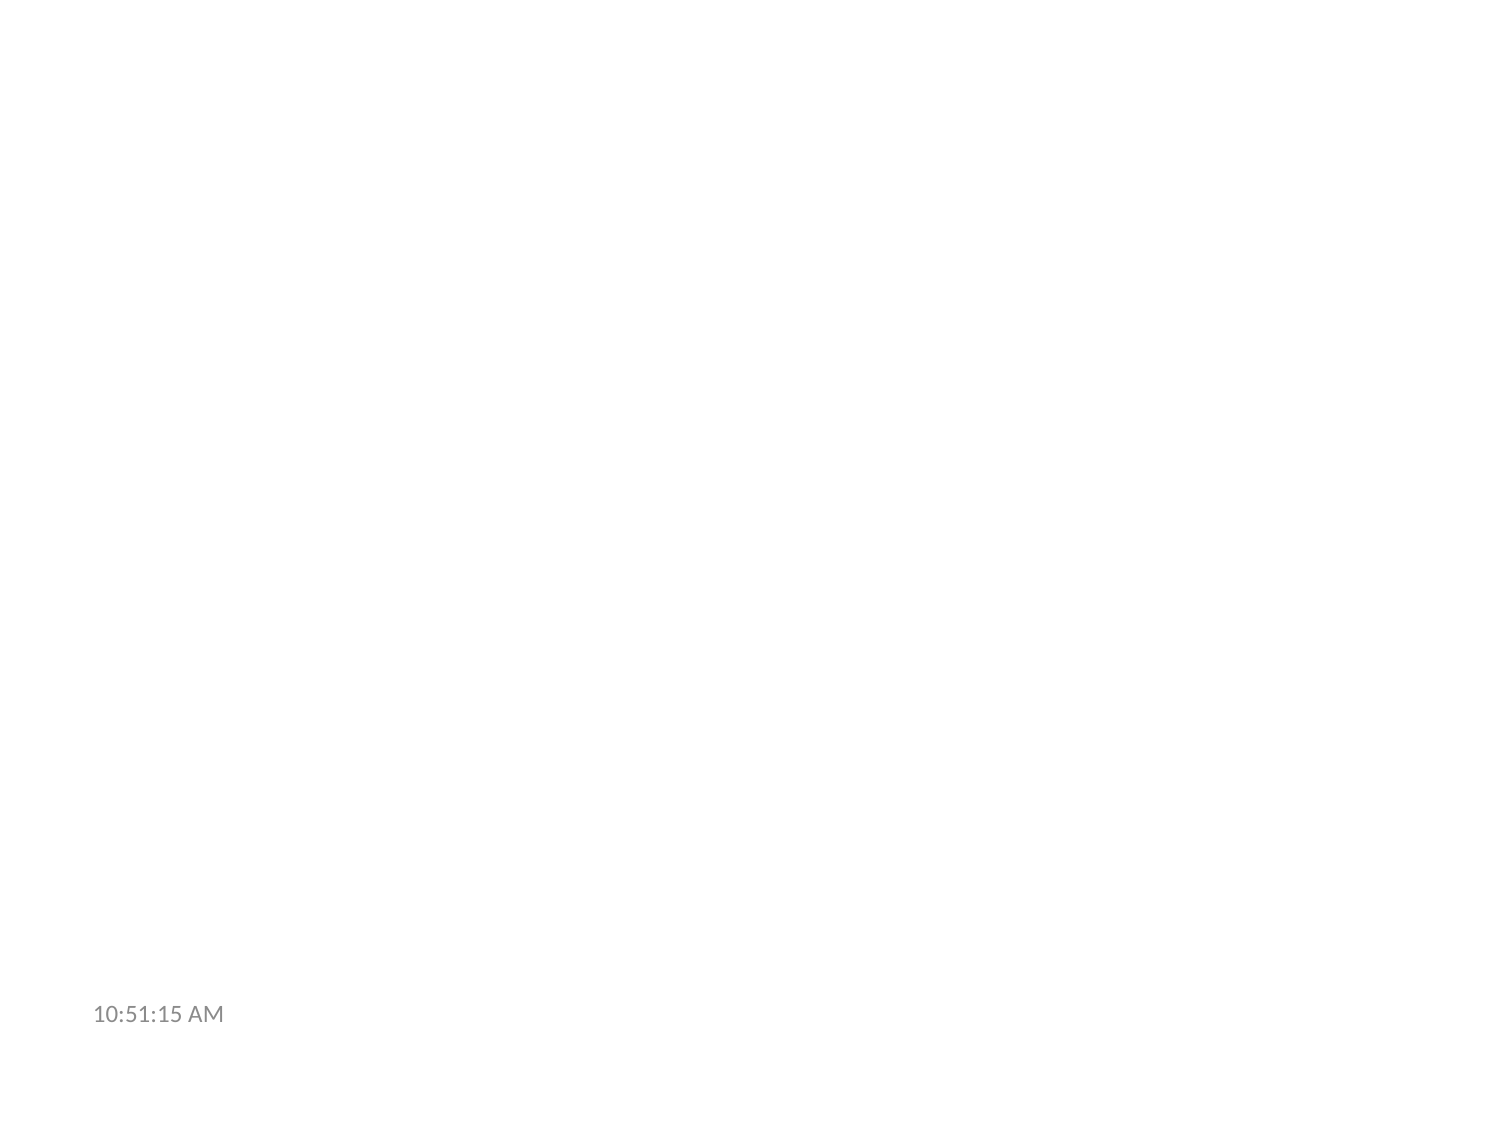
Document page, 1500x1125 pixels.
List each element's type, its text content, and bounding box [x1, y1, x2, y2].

text_box 3:35:09 PM [77, 982, 428, 1043]
